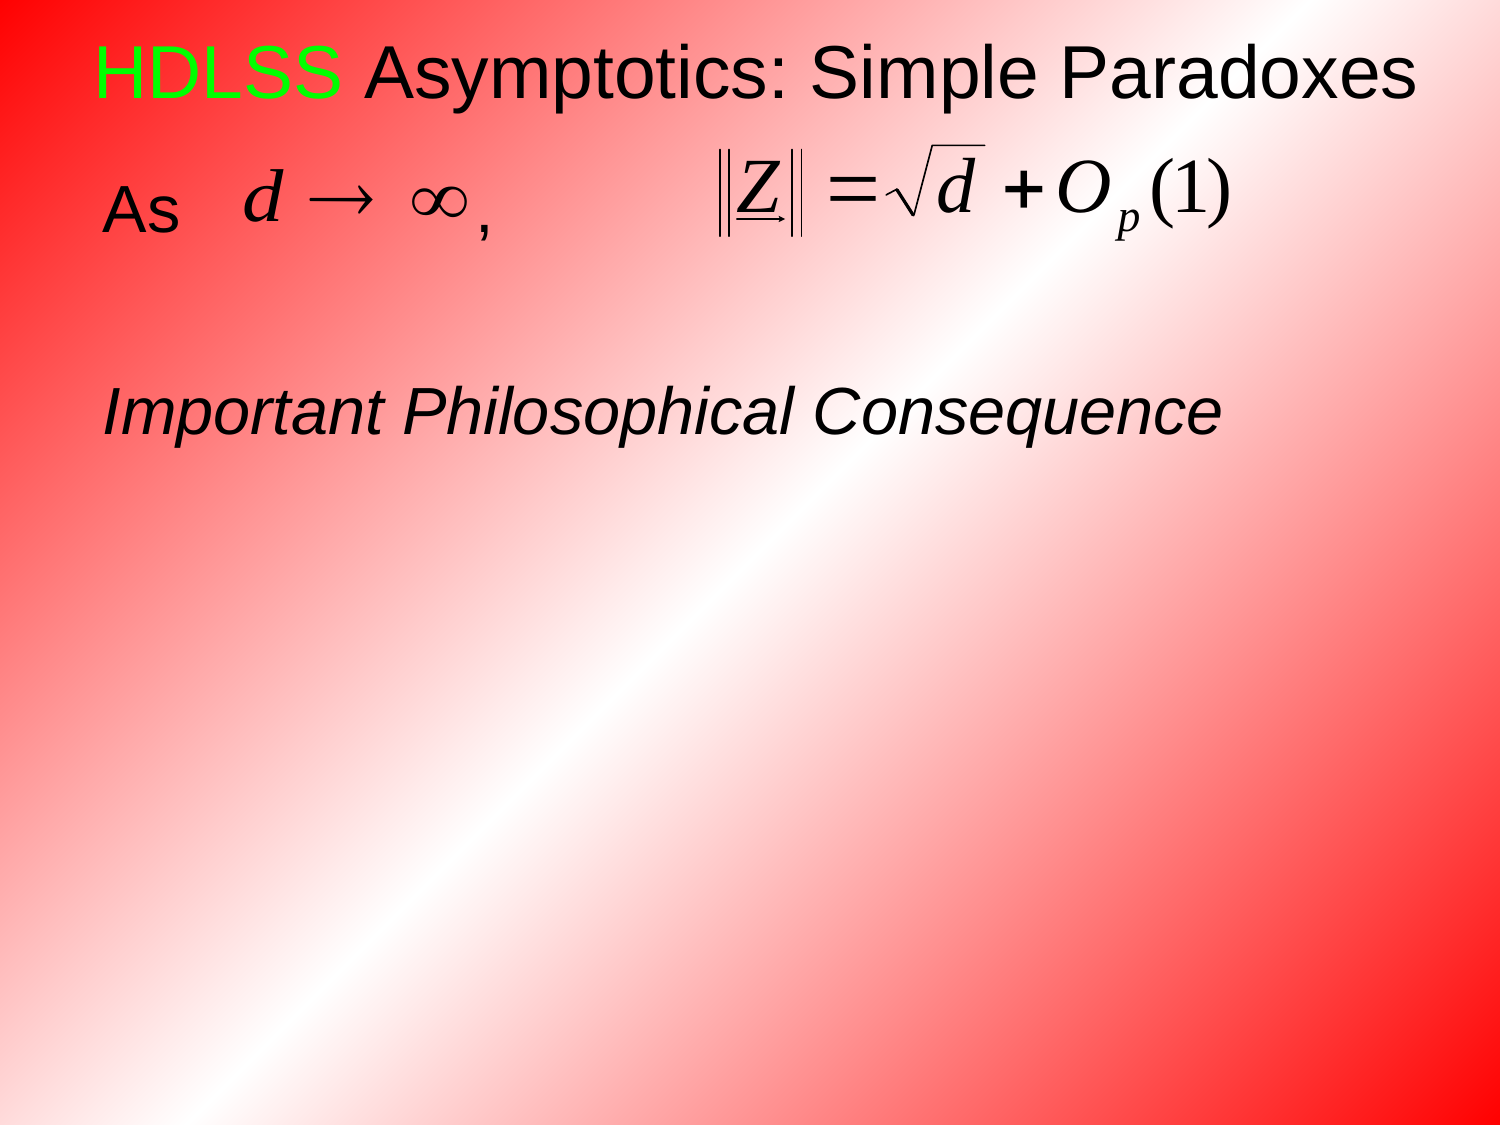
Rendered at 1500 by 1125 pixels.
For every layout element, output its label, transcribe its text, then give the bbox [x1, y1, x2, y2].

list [237, 162, 476, 232]
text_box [712, 137, 1238, 249]
list As , Important Philosophical Consequence [87, 149, 1409, 988]
title HDLSS Asymptotics: Simple Paradoxes [50, 0, 1463, 138]
